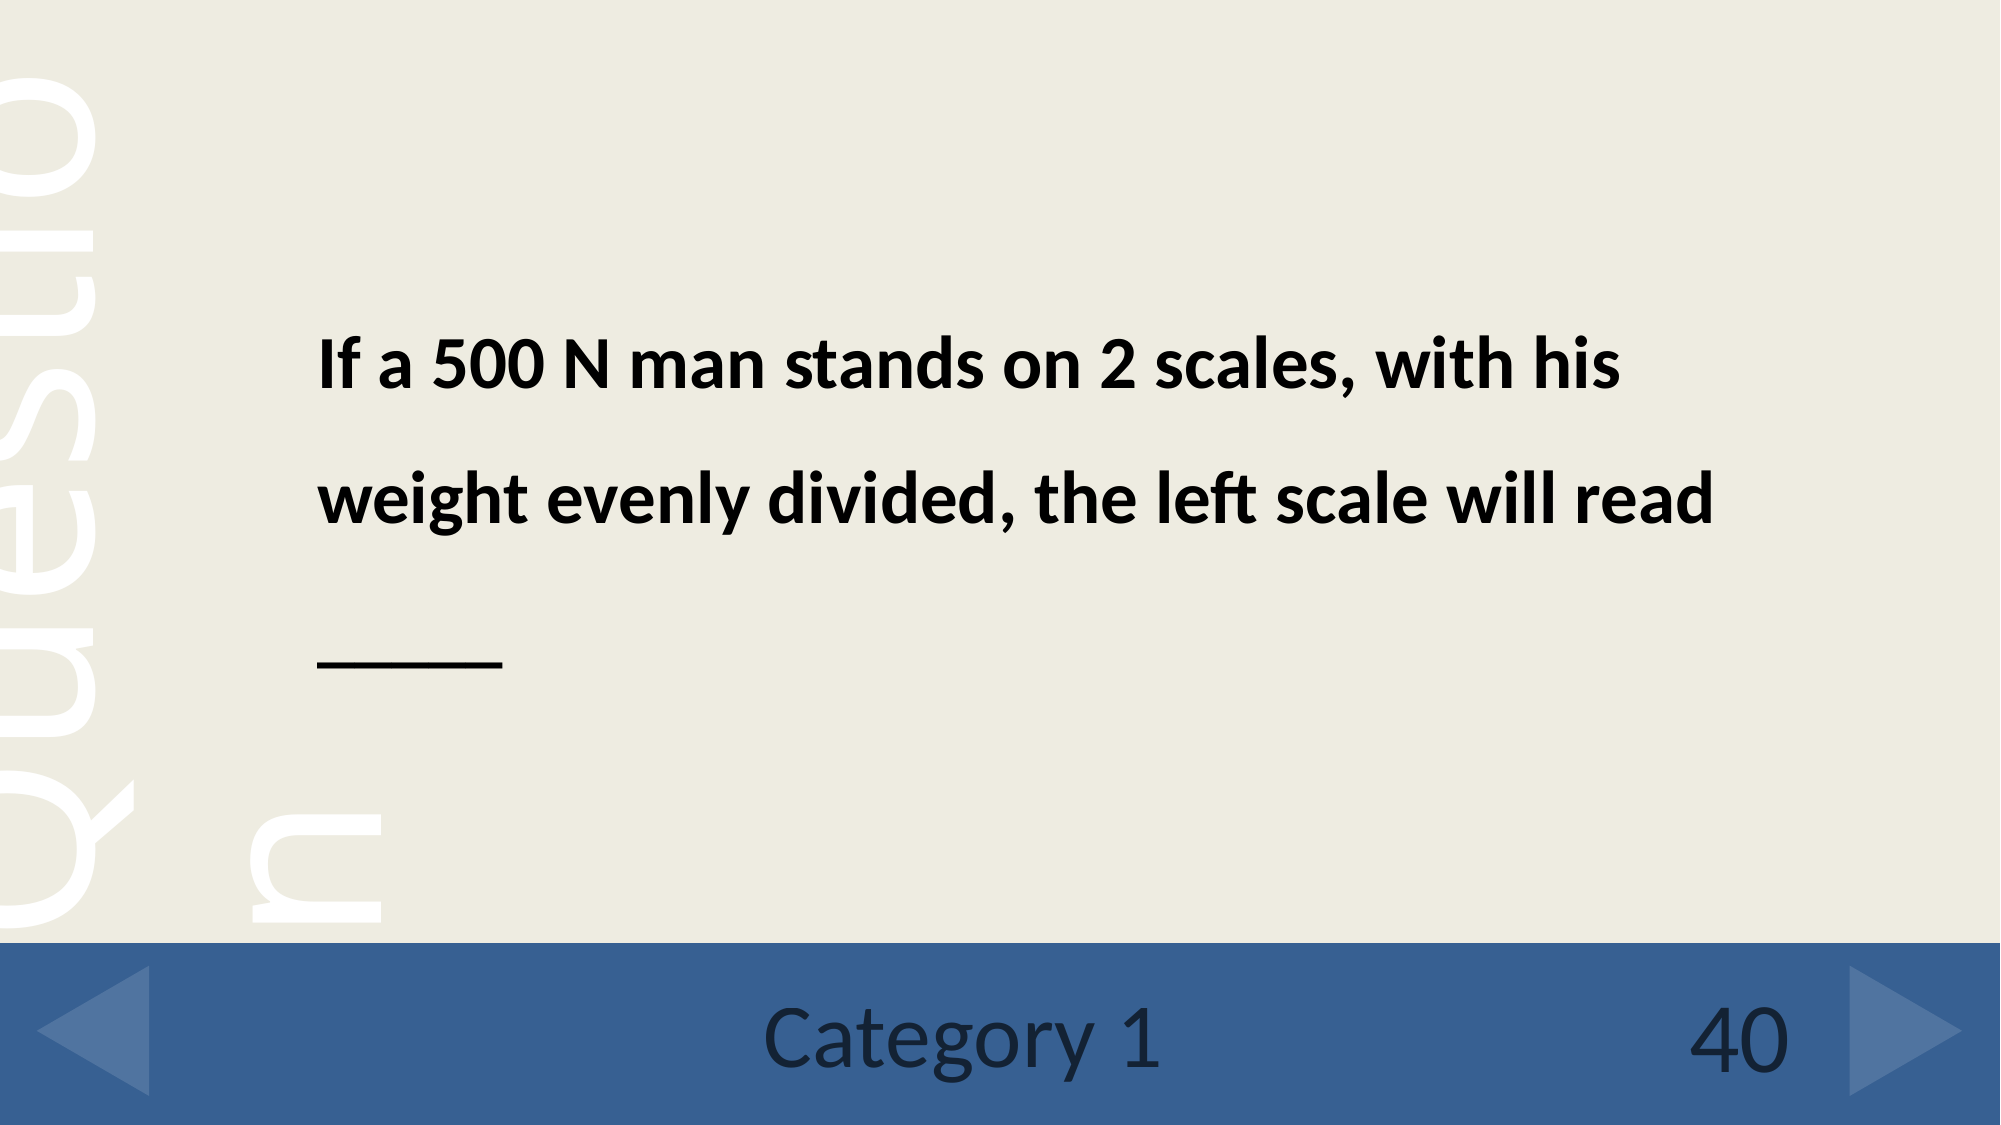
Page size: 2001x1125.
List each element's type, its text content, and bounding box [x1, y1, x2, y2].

list If a 500 N man stands on 2 scales, with his weight evenly divided, the left scale will read _____ [302, 307, 1760, 636]
title Category 1 [63, 937, 1864, 1125]
